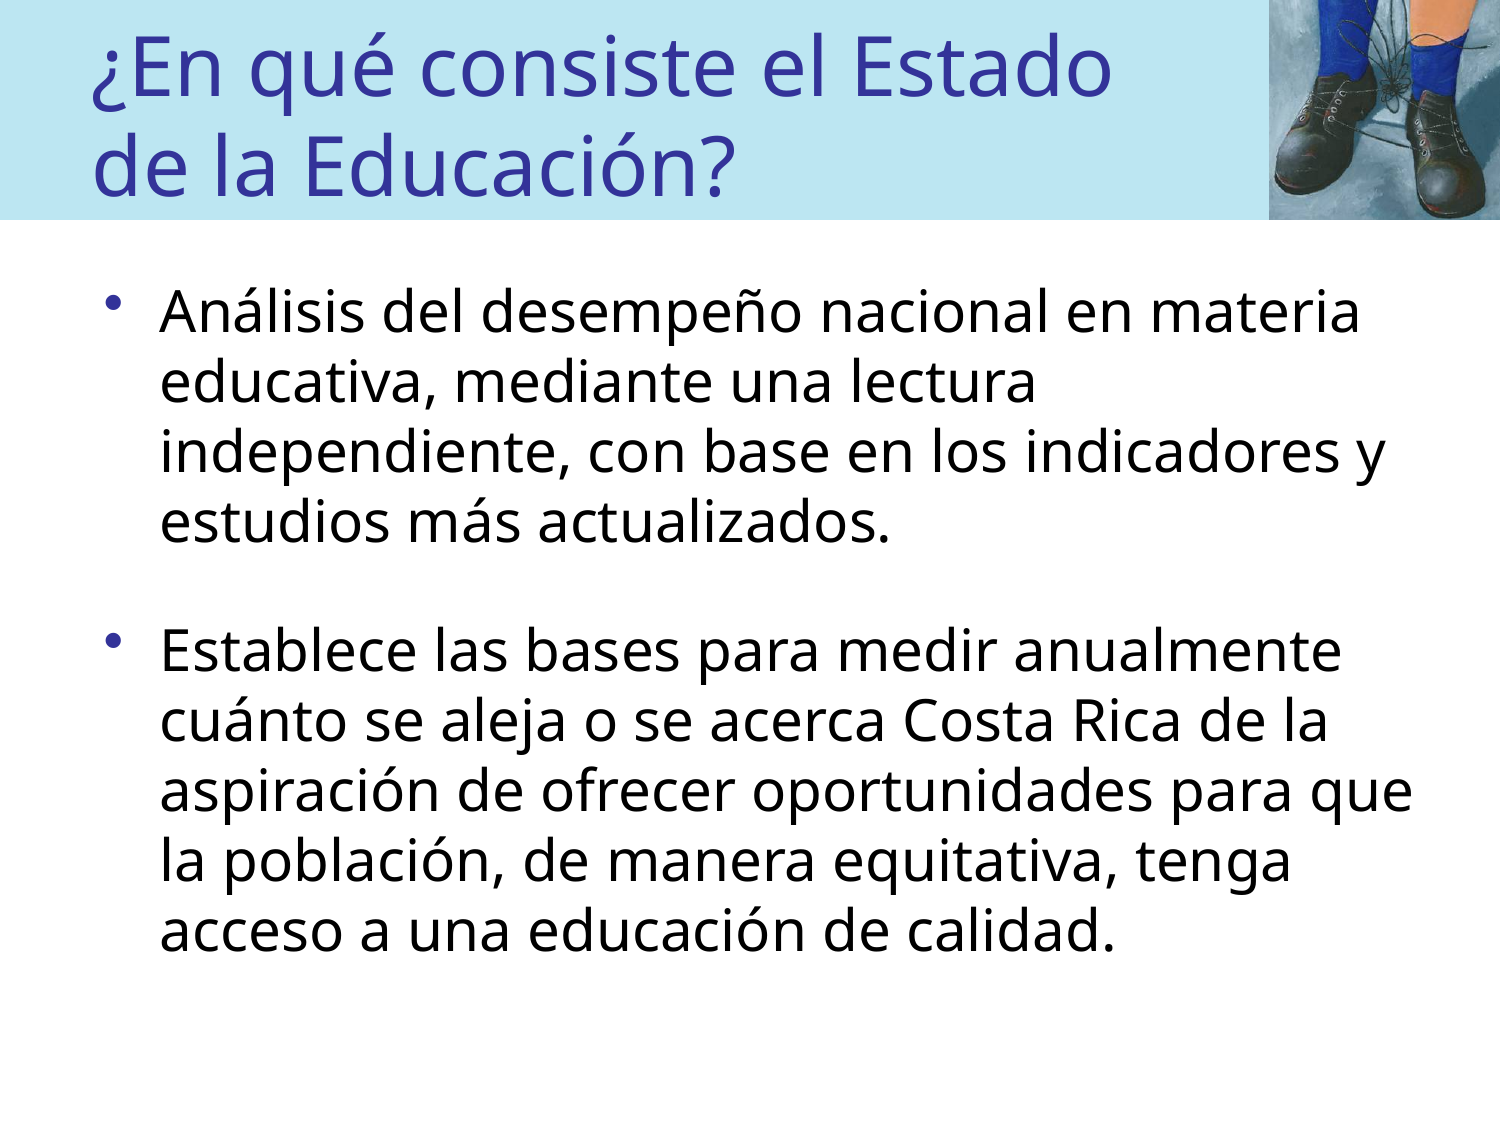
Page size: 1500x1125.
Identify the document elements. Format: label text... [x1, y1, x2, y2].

list Análisis del desempeño nacional en materia educativa, mediante una lectura independiente, con base en los indicadores y estudios más actualizados. Establece las bases para medir anualmente cuánto se aleja o se acerca Costa Rica de la aspiración de ofrecer oportunidades para que la población, de manera equitativa, tenga acceso a una educación de calidad. [88, 266, 1448, 1036]
title ¿En qué consiste el Estado de la Educación? [76, 18, 1247, 207]
picture [0, 0, 1500, 220]
